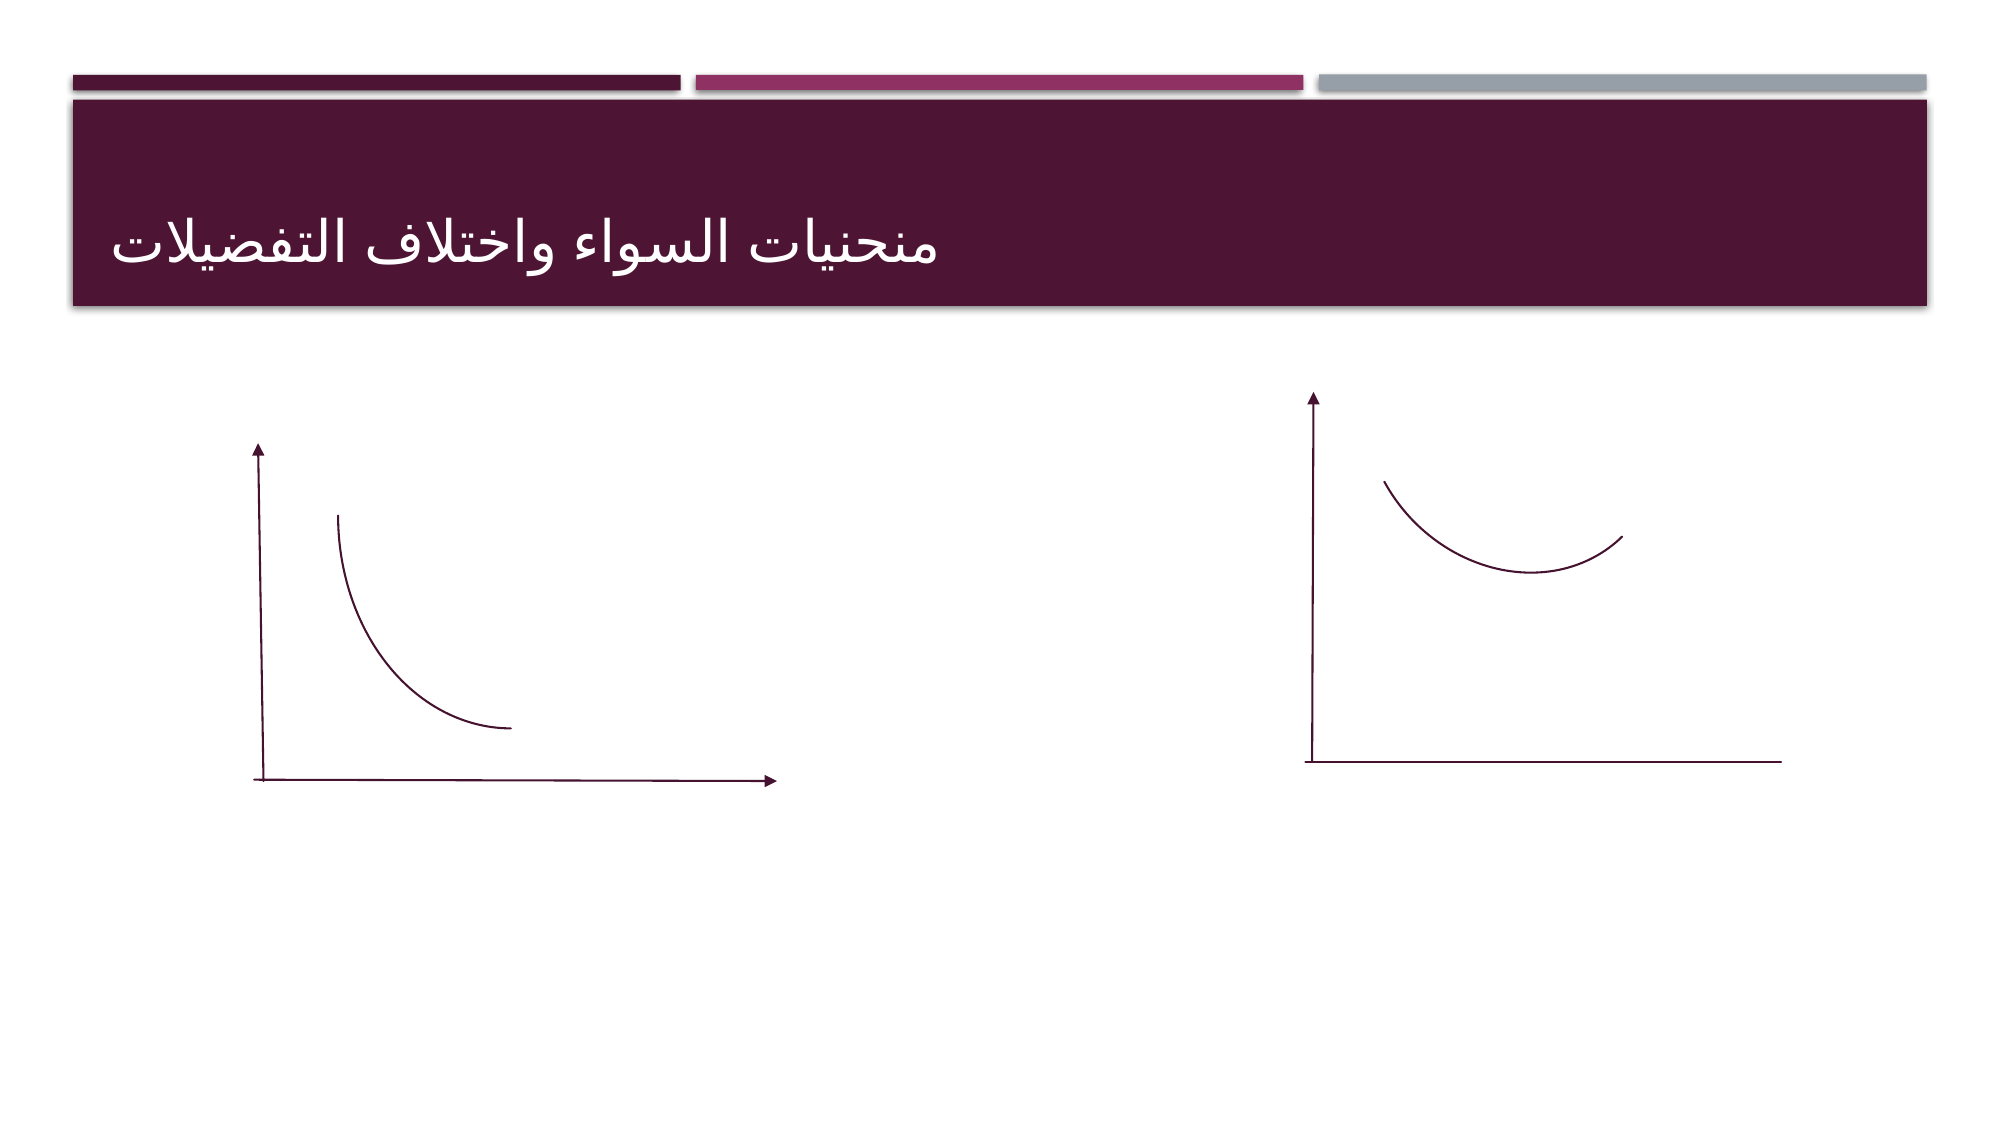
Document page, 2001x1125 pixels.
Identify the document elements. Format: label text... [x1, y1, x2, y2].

text_box [337, 514, 512, 730]
text_box [1383, 422, 1623, 574]
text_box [257, 442, 264, 782]
title منحنيات السواء واختلاف التفضيلات [95, 119, 1905, 282]
